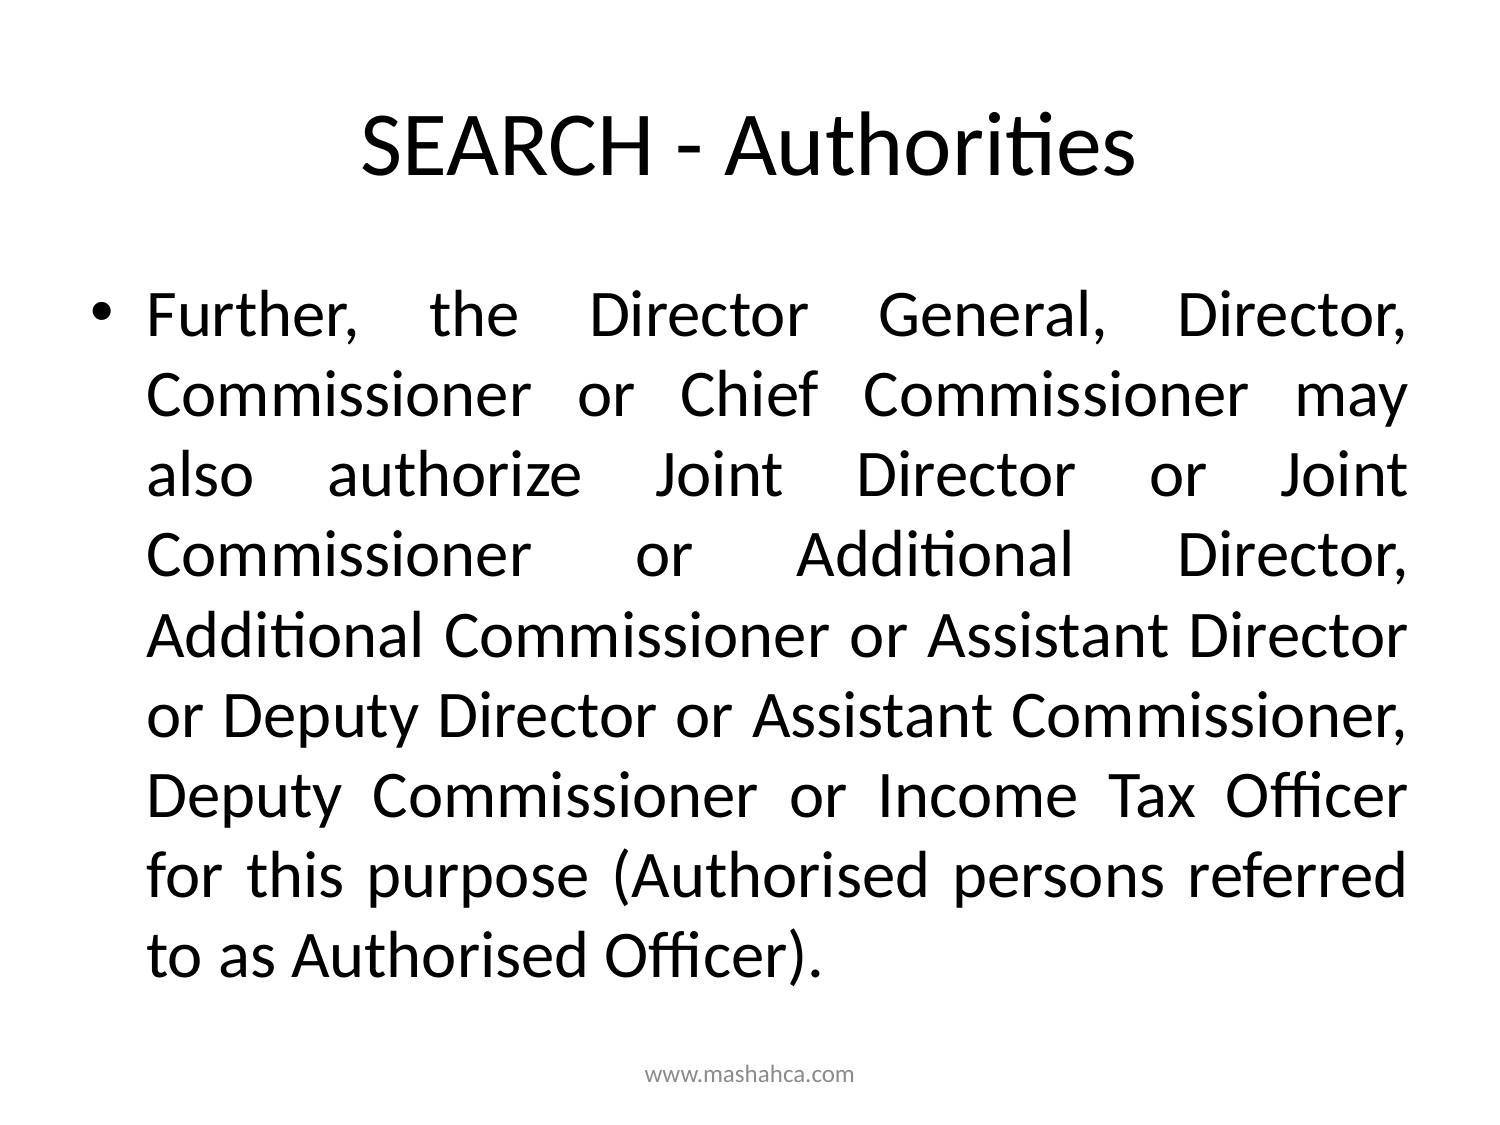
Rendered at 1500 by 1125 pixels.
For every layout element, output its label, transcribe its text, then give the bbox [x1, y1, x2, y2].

list Further, the Director General, Director, Commissioner or Chief Commissioner may also authorize Joint Director or Joint Commissioner or Additional Director, Additional Commissioner or Assistant Director or Deputy Director or Assistant Commissioner, Deputy Commissioner or Income Tax Officer for this purpose (Authorised persons referred to as Authorised Officer). [75, 262, 1425, 1005]
title SEARCH - Authorities [75, 45, 1425, 233]
footer www.mashahca.com [512, 1042, 988, 1103]
